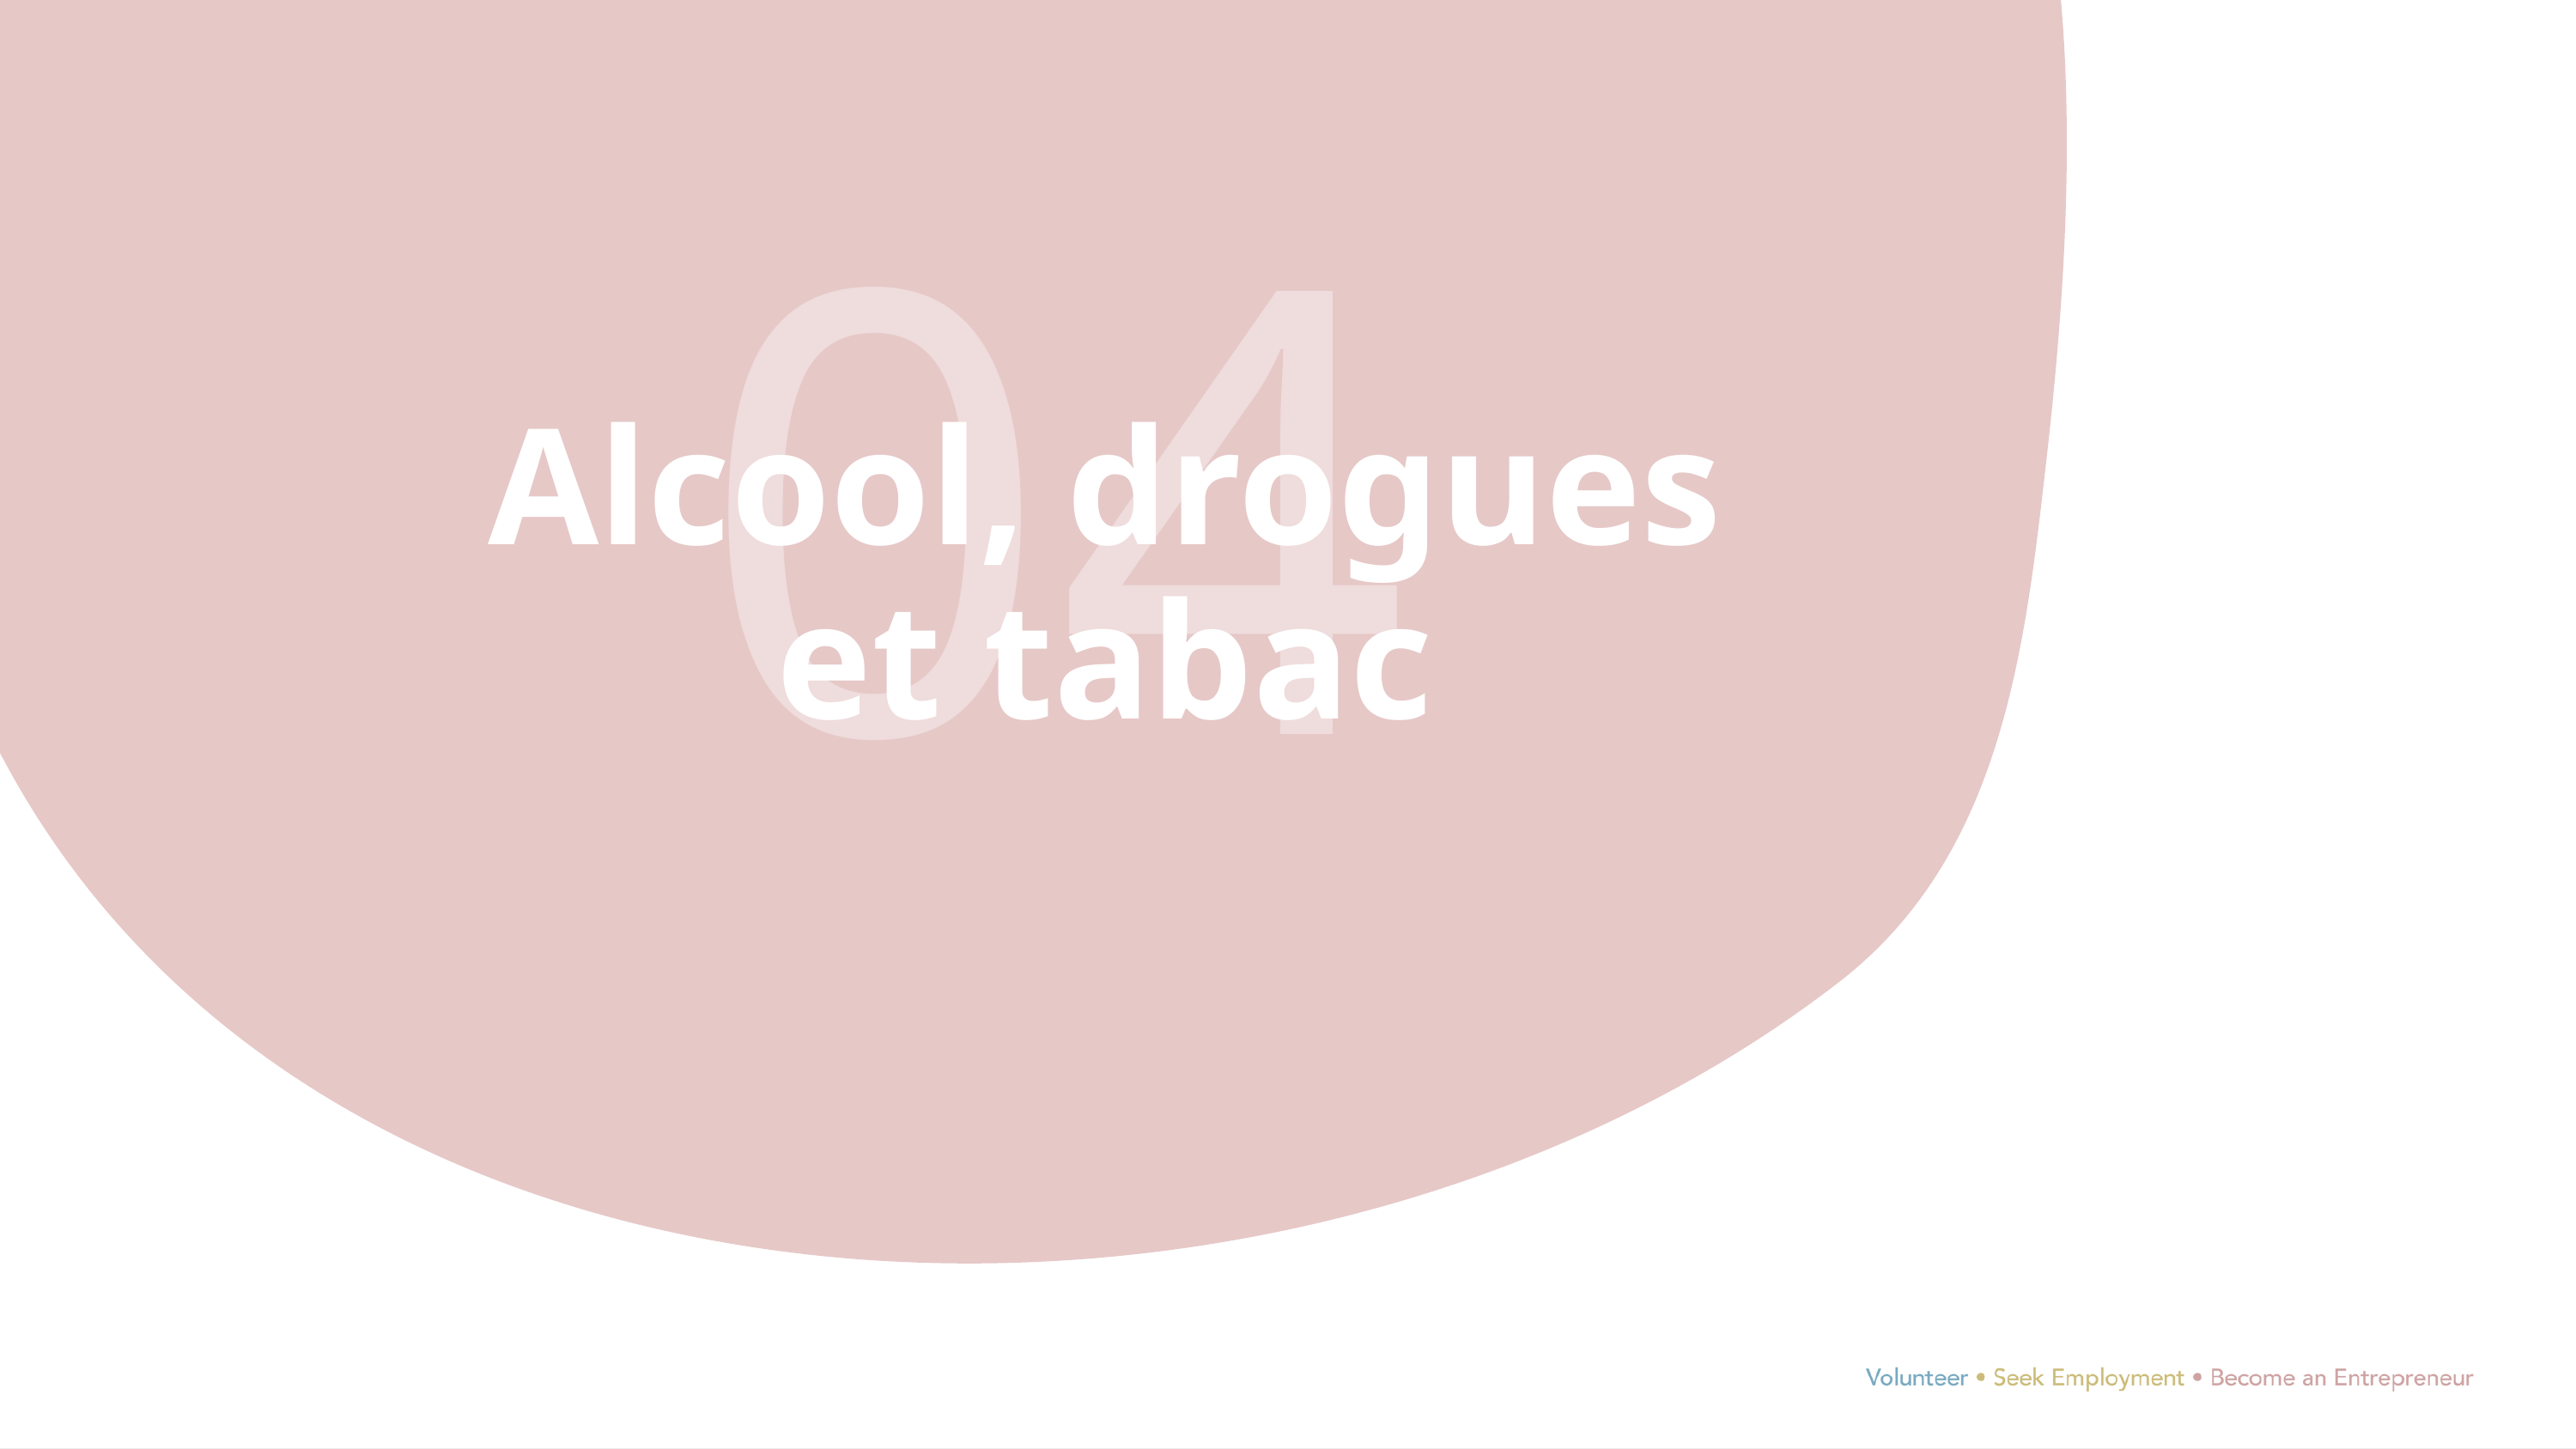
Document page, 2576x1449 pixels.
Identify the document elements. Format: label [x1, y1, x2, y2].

text_box [7, 10, 2069, 1322]
text_box [1827, 1347, 2538, 1421]
